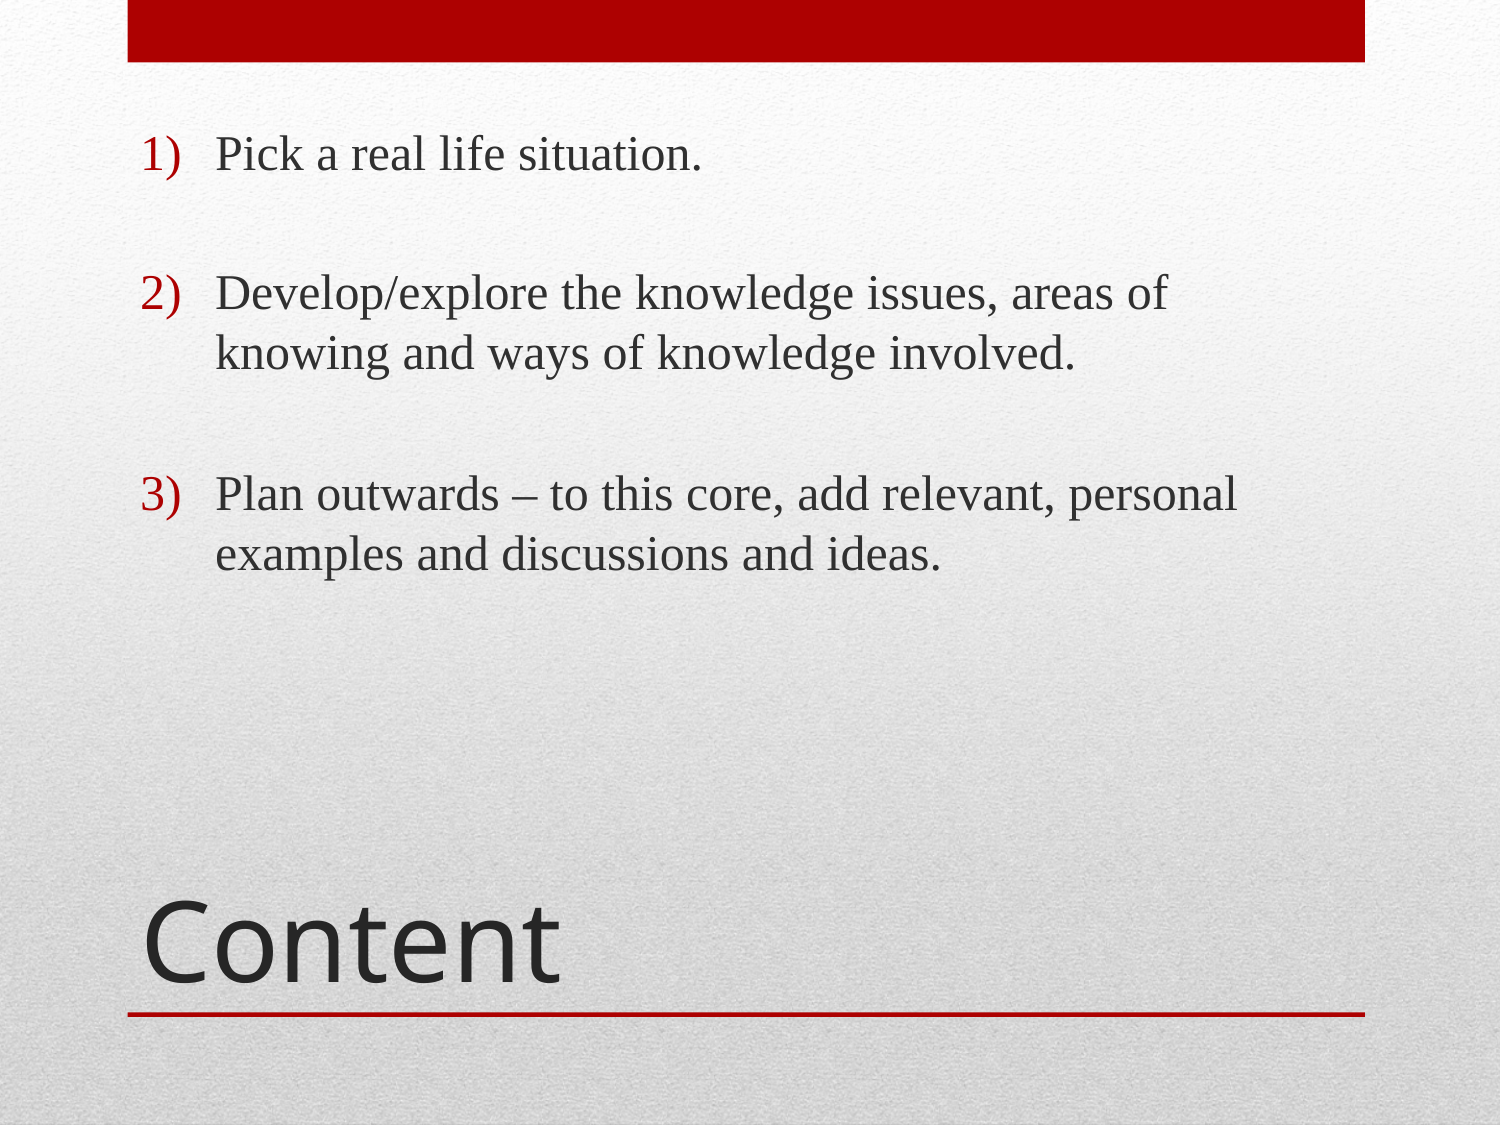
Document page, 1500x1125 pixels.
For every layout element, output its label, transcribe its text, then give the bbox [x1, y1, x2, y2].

title Content [125, 750, 1238, 1013]
list Pick a real life situation. Develop/explore the knowledge issues, areas of knowing and ways of knowledge involved. Plan outwards – to this core, add relevant, personal examples and discussions and ideas. [125, 112, 1363, 750]
